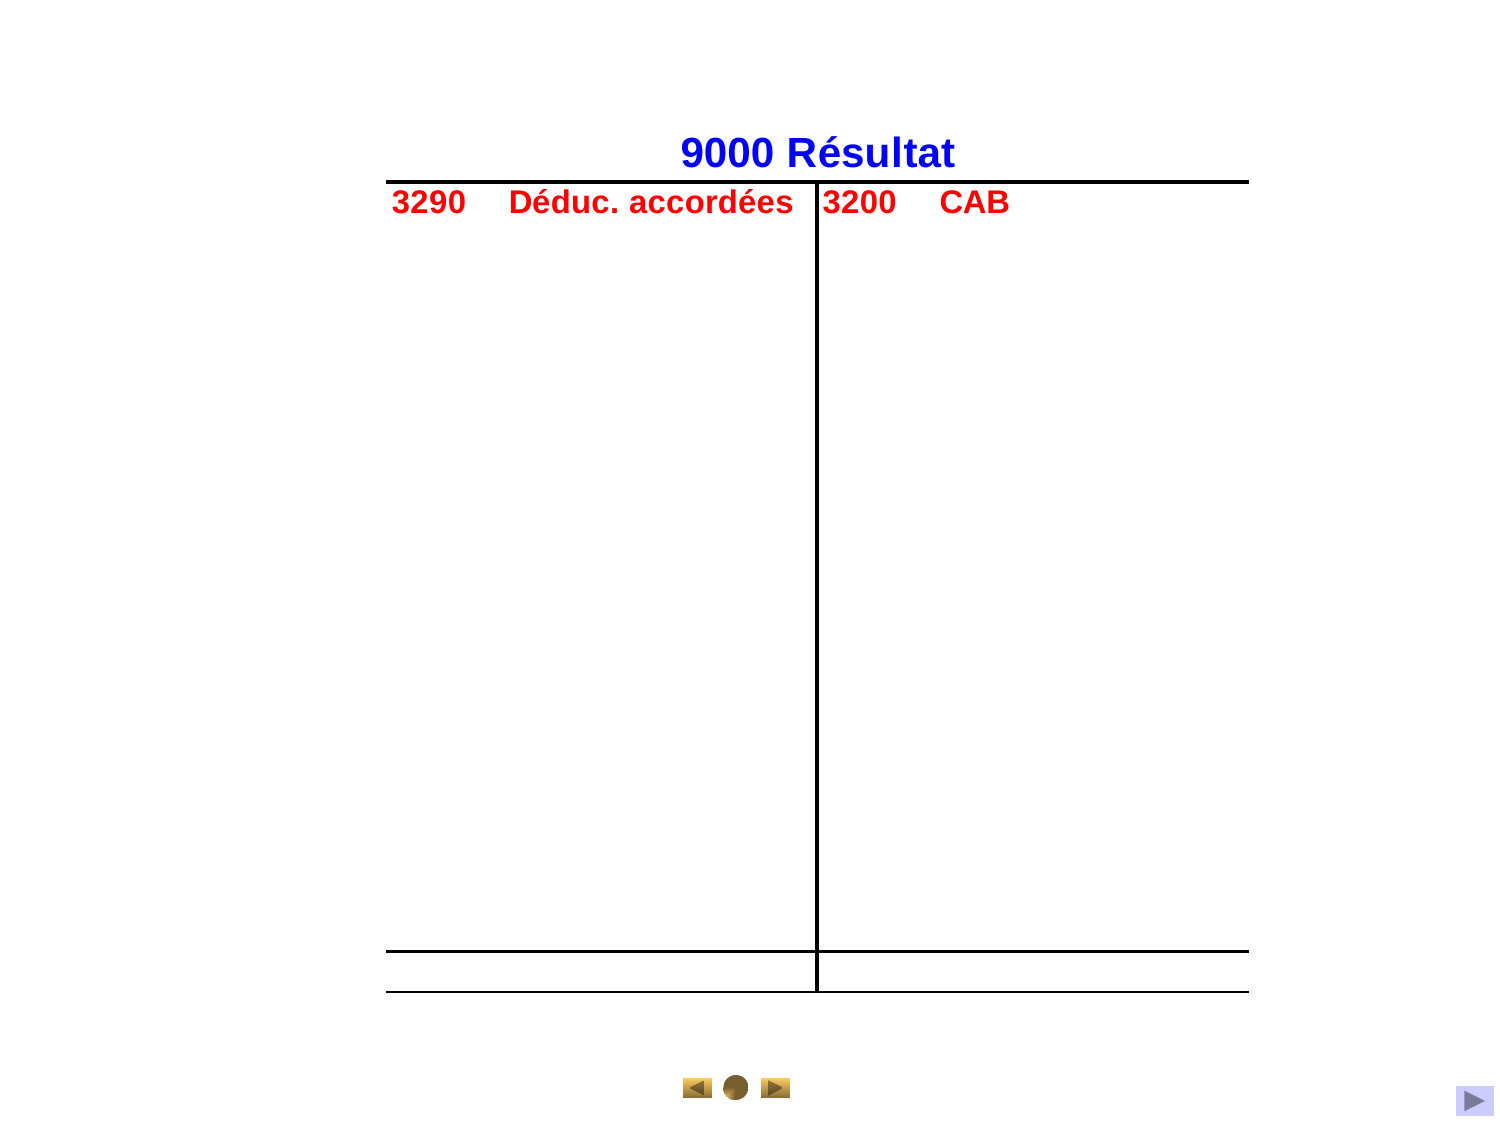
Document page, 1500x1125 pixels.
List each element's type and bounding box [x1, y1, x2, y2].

text_box [1456, 1086, 1494, 1116]
text_box [53, 124, 1454, 994]
